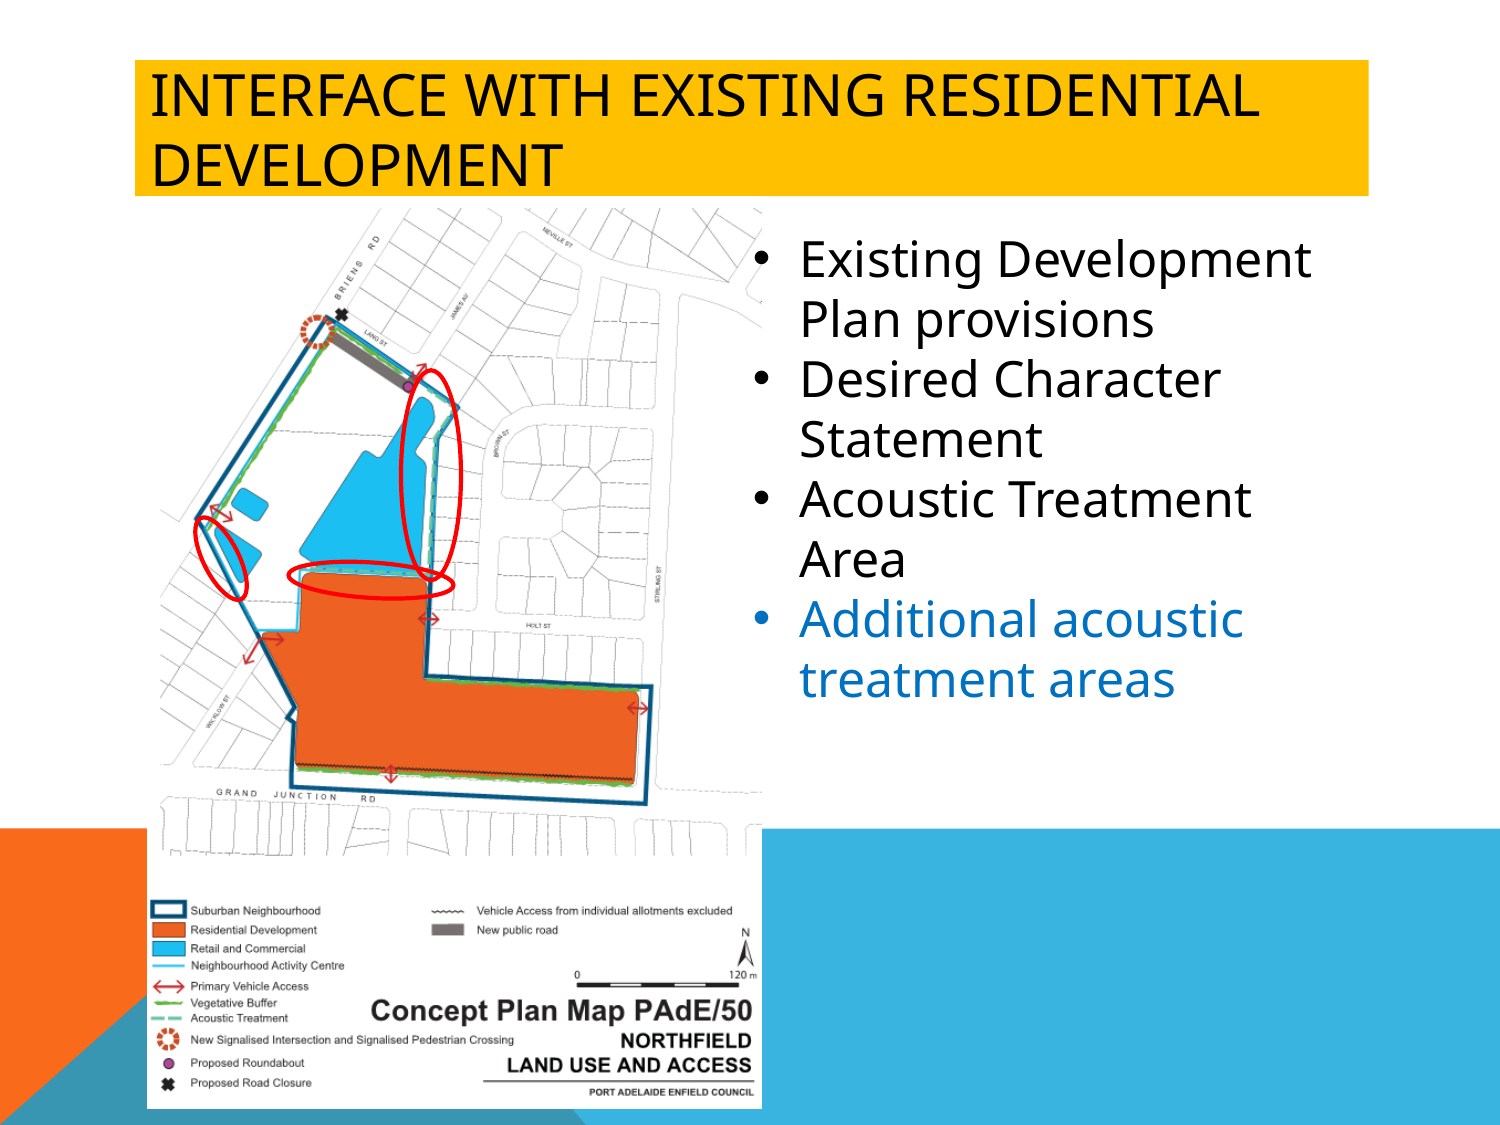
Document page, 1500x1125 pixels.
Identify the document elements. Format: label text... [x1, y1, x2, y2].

list [135, 180, 1369, 768]
text_box Existing Development Plan provisions Desired Character Statement Acoustic Treatment Area Additional acoustic treatment areas [768, 219, 1388, 760]
title Interface with existing residential development [135, 60, 1369, 180]
picture [147, 195, 763, 1109]
